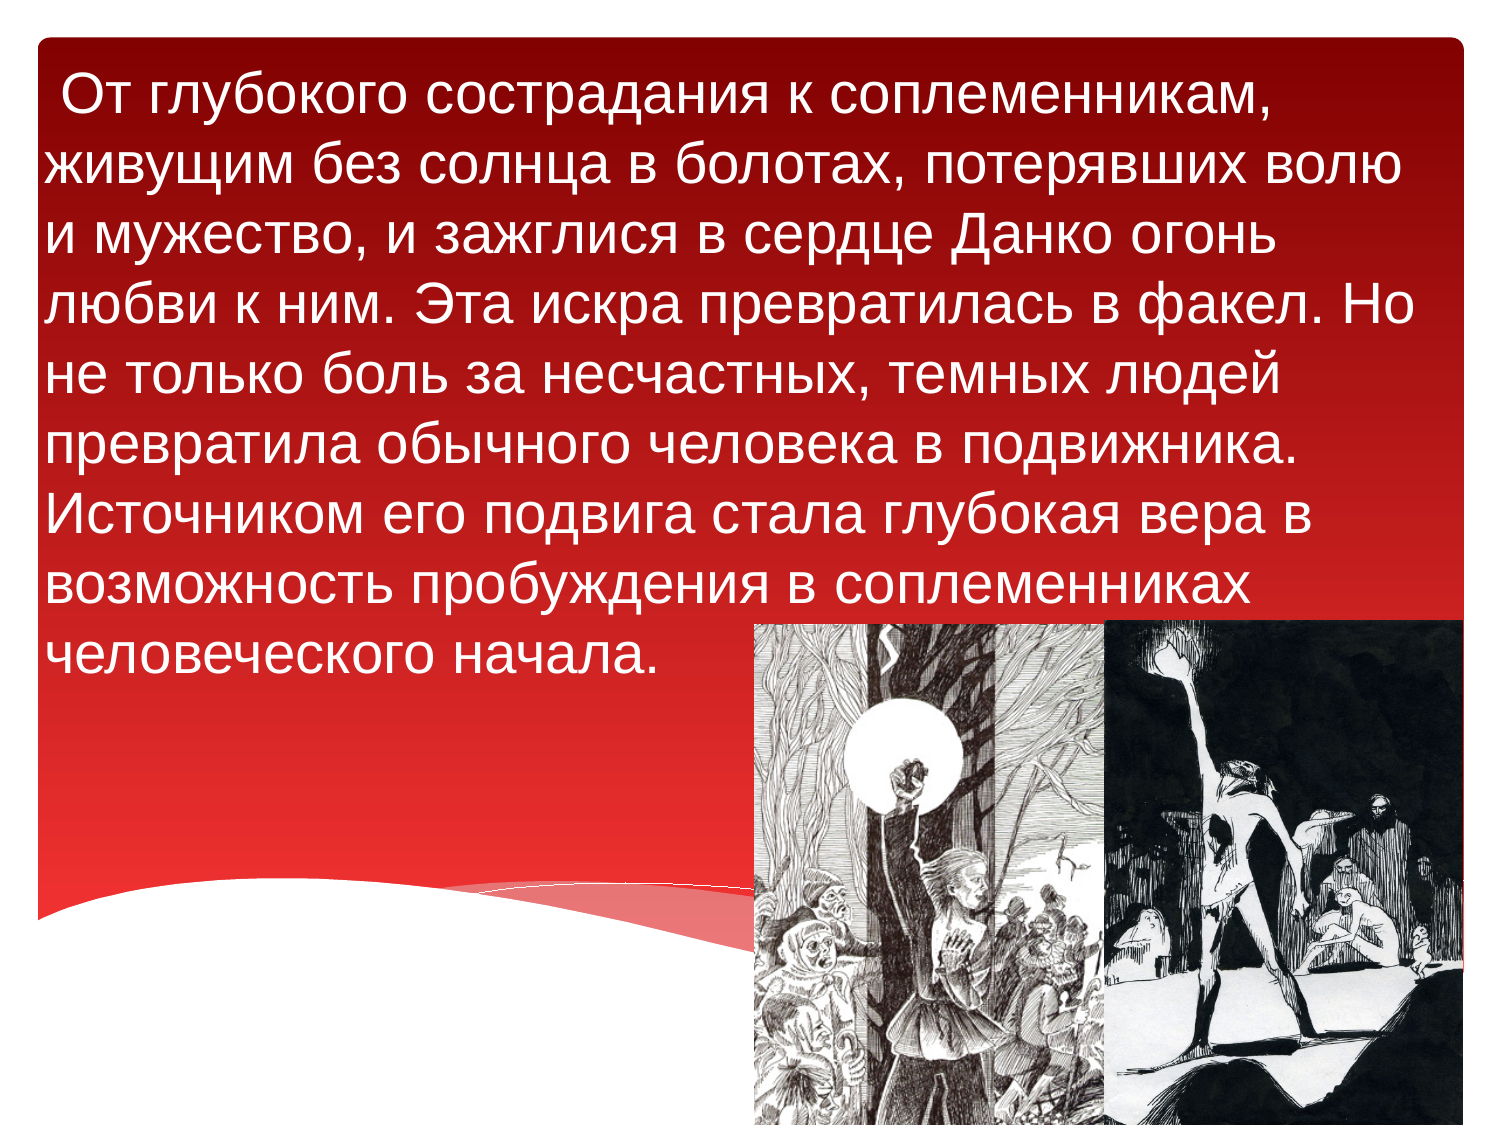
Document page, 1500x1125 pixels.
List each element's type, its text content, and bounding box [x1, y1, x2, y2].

title От глубокого сострадания к соплеменникам, живущим без солнца в болотах, потерявших волю и мужество, и зажглися в сердце Данко огонь любви к ним. Эта искра превратилась в факел. Но не только боль за несчастных, темных людей превратила обычного человека в подвижника. Источником его подвига стала глубокая вера в возможность пробуждения в соплеменниках человеческого начала. [29, 30, 1459, 693]
picture [754, 620, 1463, 1125]
